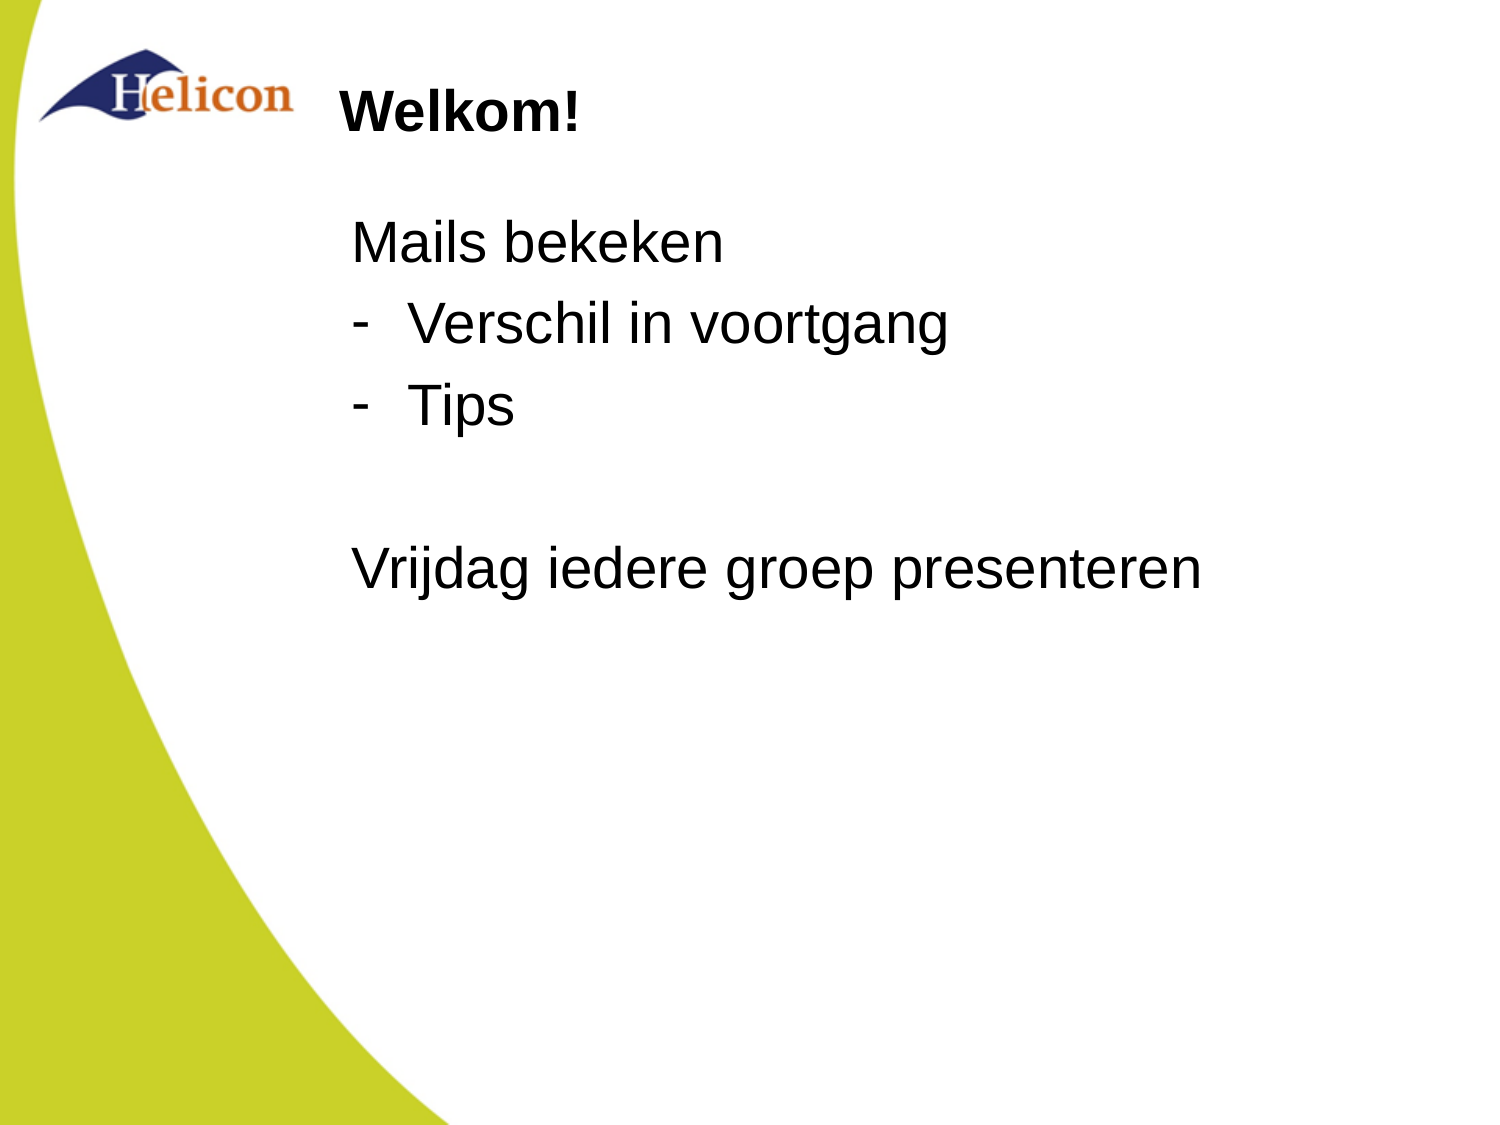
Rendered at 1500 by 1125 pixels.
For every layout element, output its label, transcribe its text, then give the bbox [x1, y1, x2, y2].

picture [0, 0, 1500, 1125]
list Mails bekeken Verschil in voortgang Tips Vrijdag iedere groep presenteren [336, 196, 1425, 1005]
title Welkom! [324, 54, 1415, 161]
